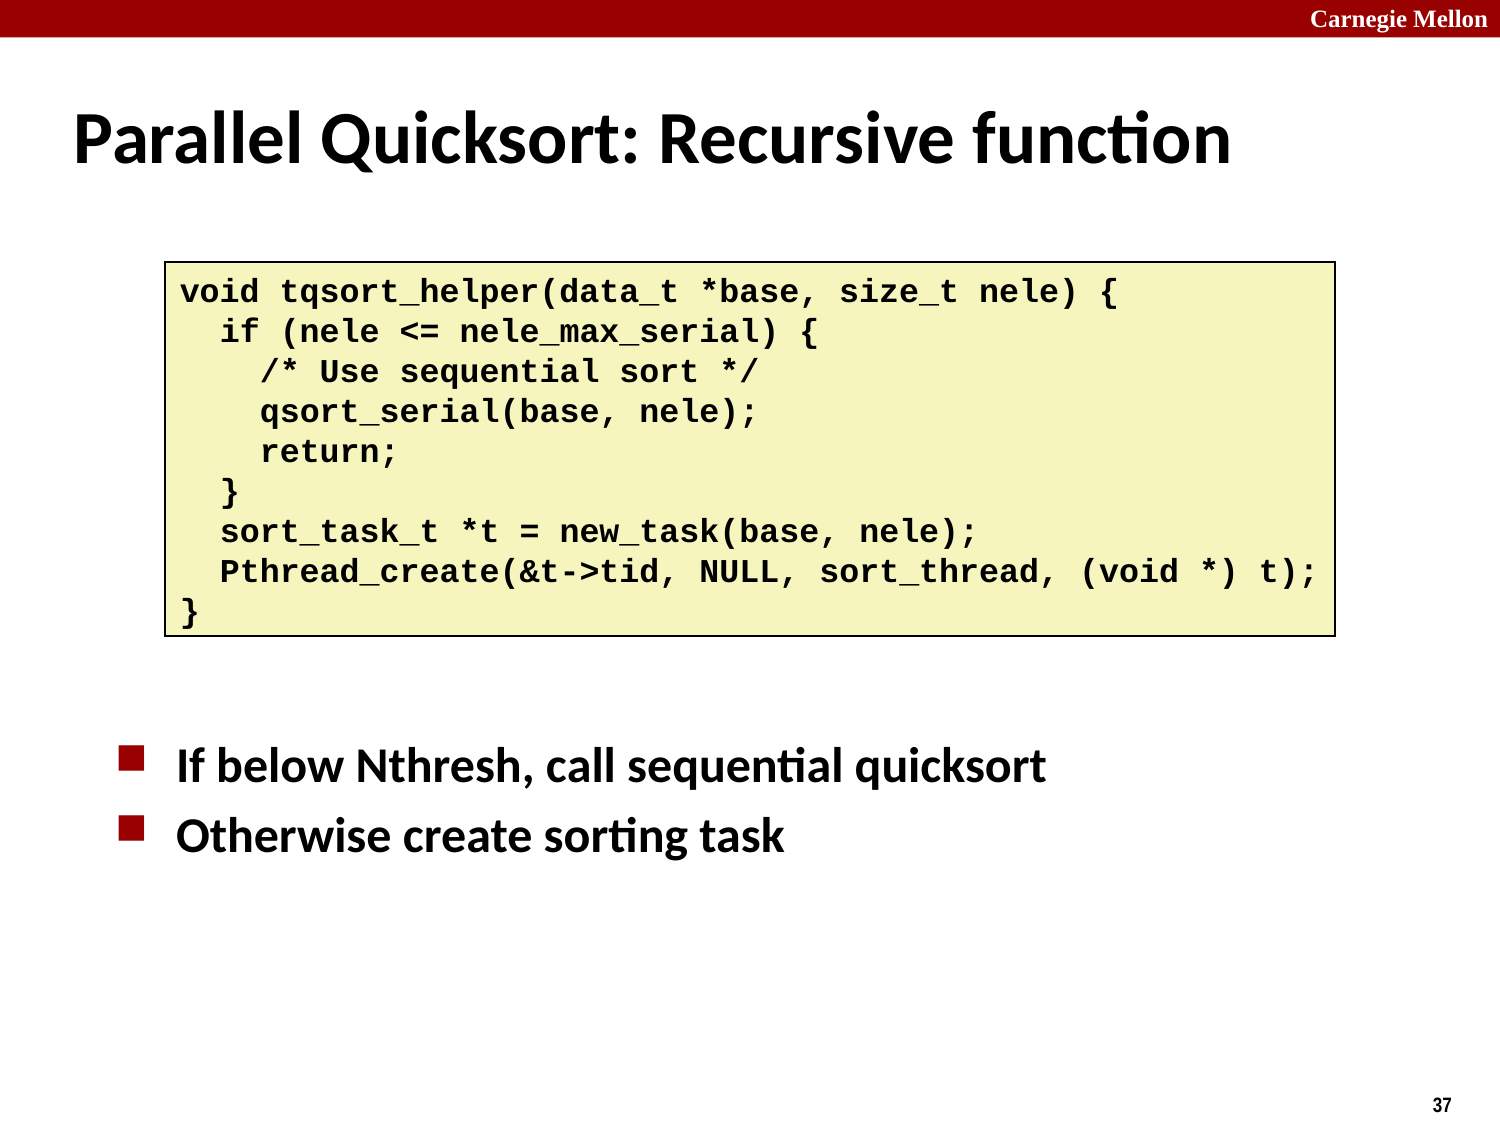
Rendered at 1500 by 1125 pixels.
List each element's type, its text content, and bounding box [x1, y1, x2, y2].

text_box void tqsort_helper(data_t *base, size_t nele) { if (nele <= nele_max_serial) { /* Use sequential sort */ qsort_serial(base, nele); return; } sort_task_t *t = new_task(base, nele); Pthread_create(&t->tid, NULL, sort_thread, (void *) t); } [165, 262, 1335, 637]
list If below Nthresh, call sequential quicksort Otherwise create sorting task [104, 724, 1401, 898]
title Parallel Quicksort: Recursive function [58, 71, 1451, 197]
